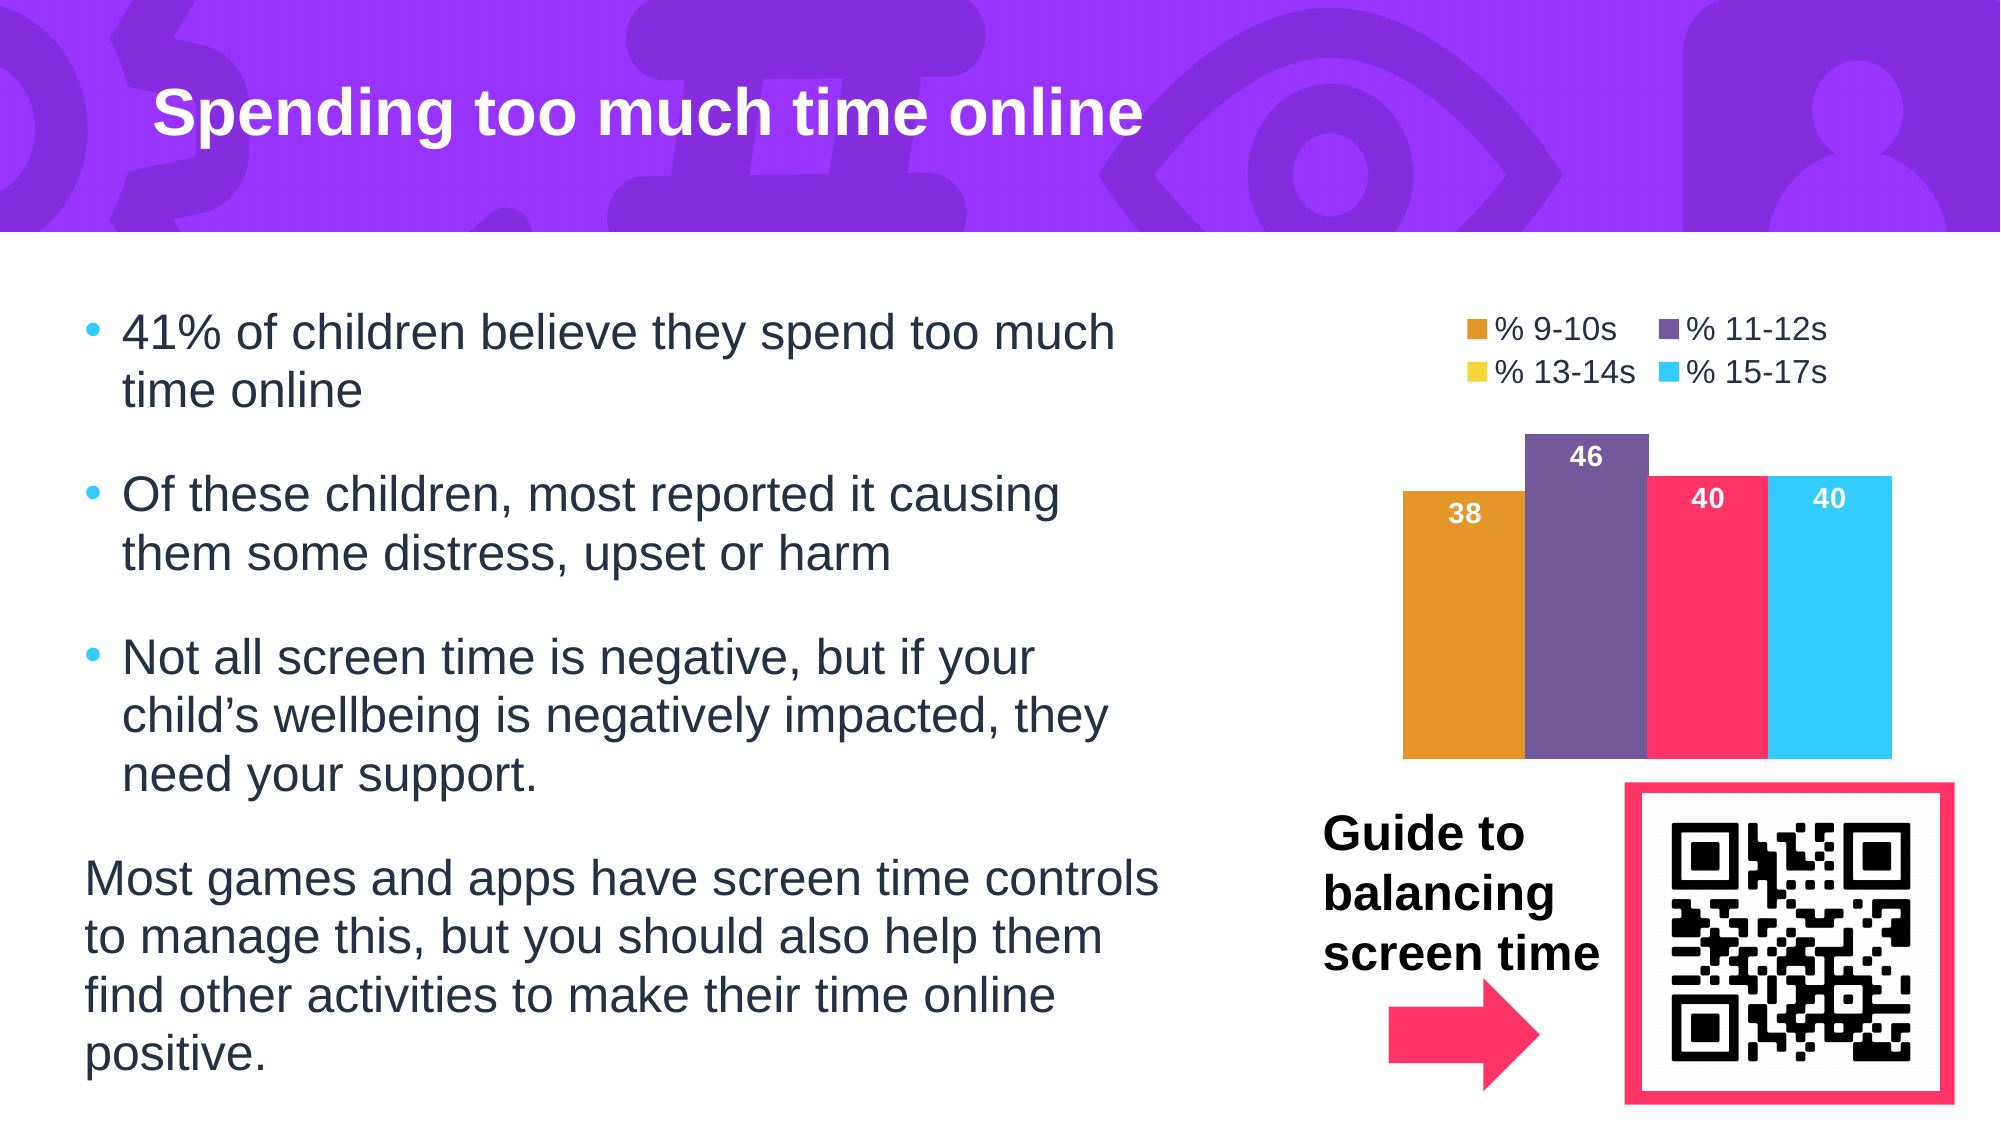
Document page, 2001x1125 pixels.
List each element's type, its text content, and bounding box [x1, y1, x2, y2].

list 41% of children believe they spend too much time online Of these children, most reported it causing them some distress, upset or harm Not all screen time is negative, but if your child’s wellbeing is negatively impacted, they need your support. Most games and apps have screen time controls to manage this, but you should also help them find other activities to make their time online positive. [69, 293, 1202, 1099]
picture [0, 0, 2000, 233]
text_box [1386, 974, 1543, 1096]
text_box Guide to balancing screen time [1308, 792, 1625, 988]
picture [1642, 793, 1940, 1091]
text_box [1623, 781, 1956, 1106]
chart [1293, 292, 2000, 770]
